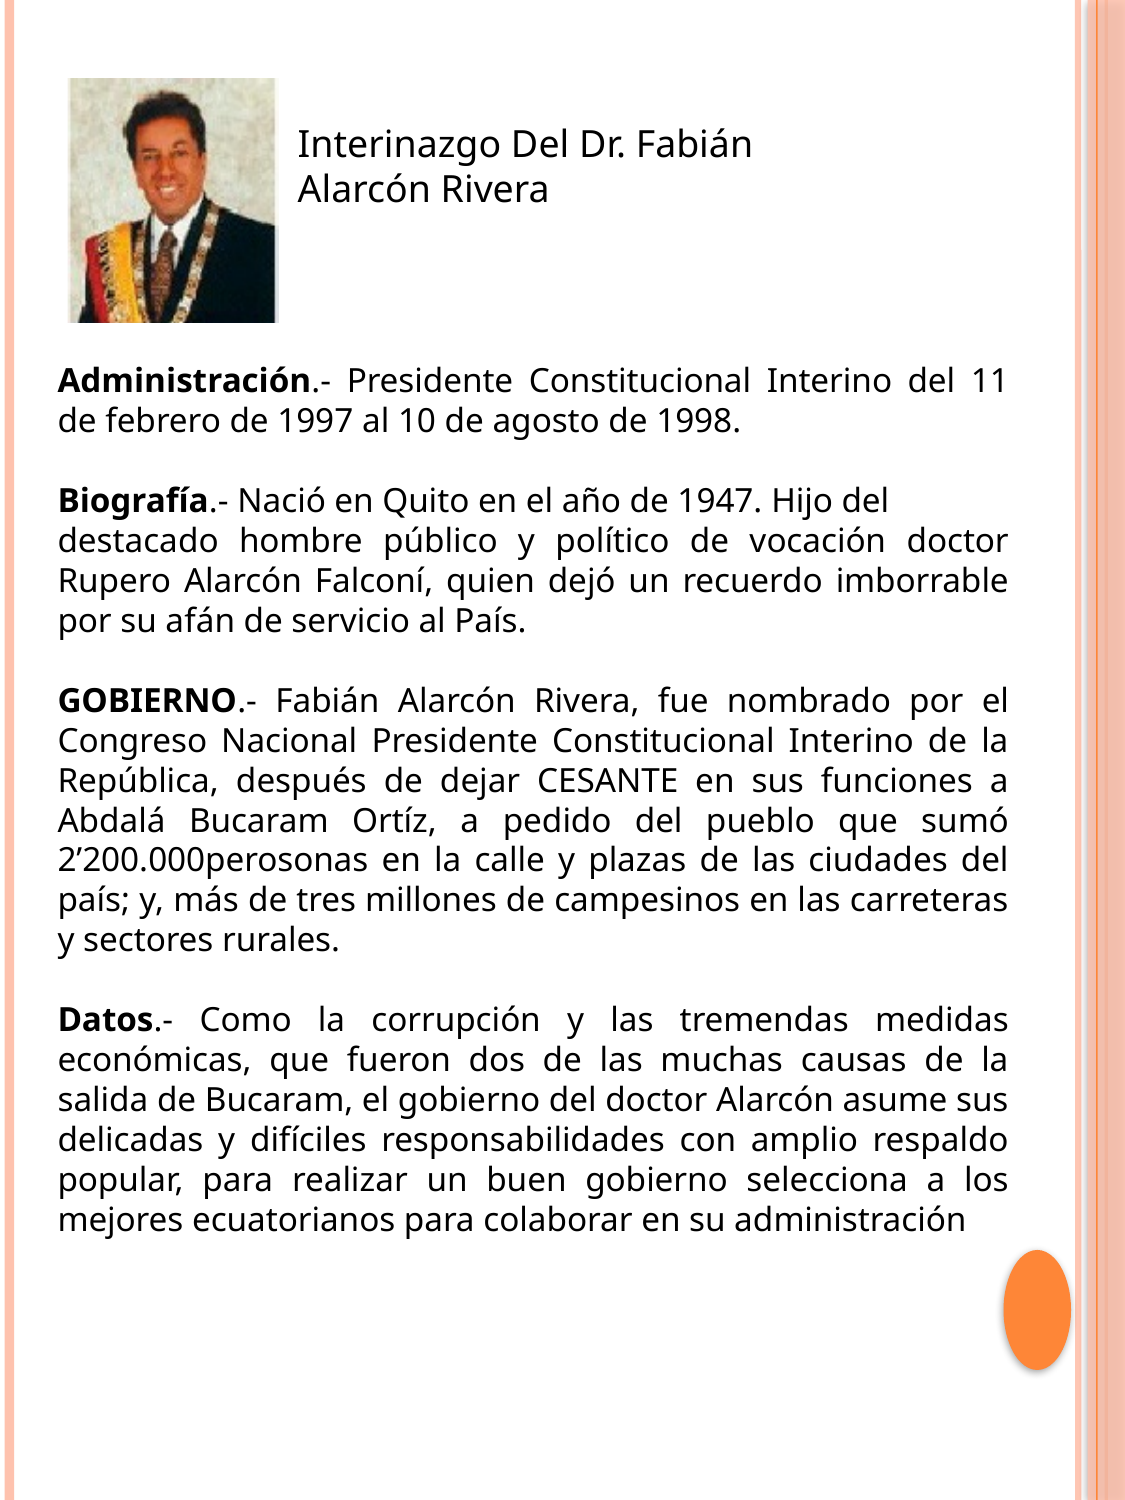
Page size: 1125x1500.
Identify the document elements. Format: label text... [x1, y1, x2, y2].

picture [66, 77, 280, 324]
text_box Administración.- Presidente Constitucional Interino del 11 de febrero de 1997 al 10 de agosto de 1998. Biografía.- Nació en Quito en el año de 1947. Hijo del destacado hombre público y político de vocación doctor Rupero Alarcón Falconí, quien dejó un recuerdo imborrable por su afán de servicio al País. GOBIERNO.- Fabián Alarcón Rivera, fue nombrado por el Congreso Nacional Presidente Constitucional Interino de la República, después de dejar CESANTE en sus funciones a Abdalá Bucaram Ortíz, a pedido del pueblo que sumó 2’200.000perosonas en la calle y plazas de las ciudades del país; y, más de tres millones de campesinos en las carreteras y sectores rurales. Datos.- Como la corrupción y las tremendas medidas económicas, que fueron dos de las muchas causas de la salida de Bucaram, el gobierno del doctor Alarcón asume sus delicadas y difíciles responsabilidades con amplio respaldo popular, para realizar un buen gobierno selecciona a los mejores ecuatorianos para colaborar en su administración [42, 352, 1025, 1286]
text_box Interinazgo Del Dr. Fabián Alarcón Rivera [286, 112, 874, 218]
